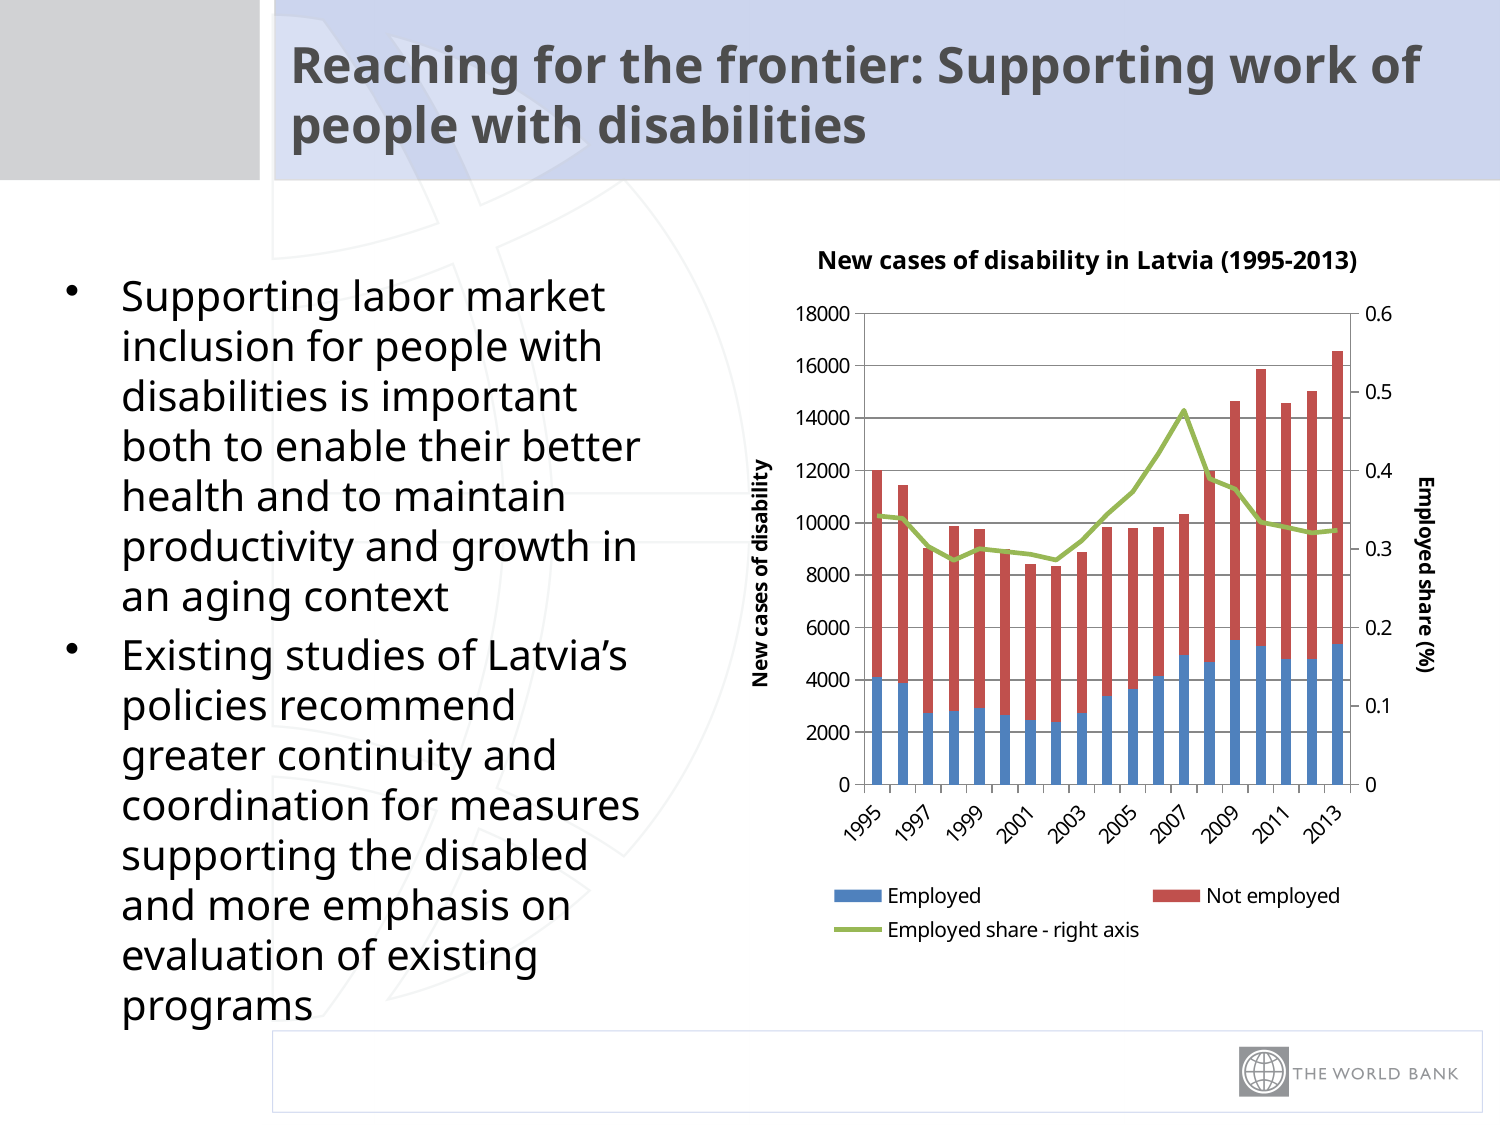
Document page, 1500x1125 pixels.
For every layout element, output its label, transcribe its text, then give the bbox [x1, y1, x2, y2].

picture [0, 0, 1500, 1125]
list Supporting labor market inclusion for people with disabilities is important both to enable their better health and to maintain productivity and growth in an aging context Existing studies of Latvia’s policies recommend greater continuity and coordination for measures supporting the disabled and more emphasis on evaluation of existing programs [50, 262, 663, 1005]
title Reaching for the frontier: Supporting work of people with disabilities [274, 0, 1500, 188]
chart [712, 212, 1463, 951]
